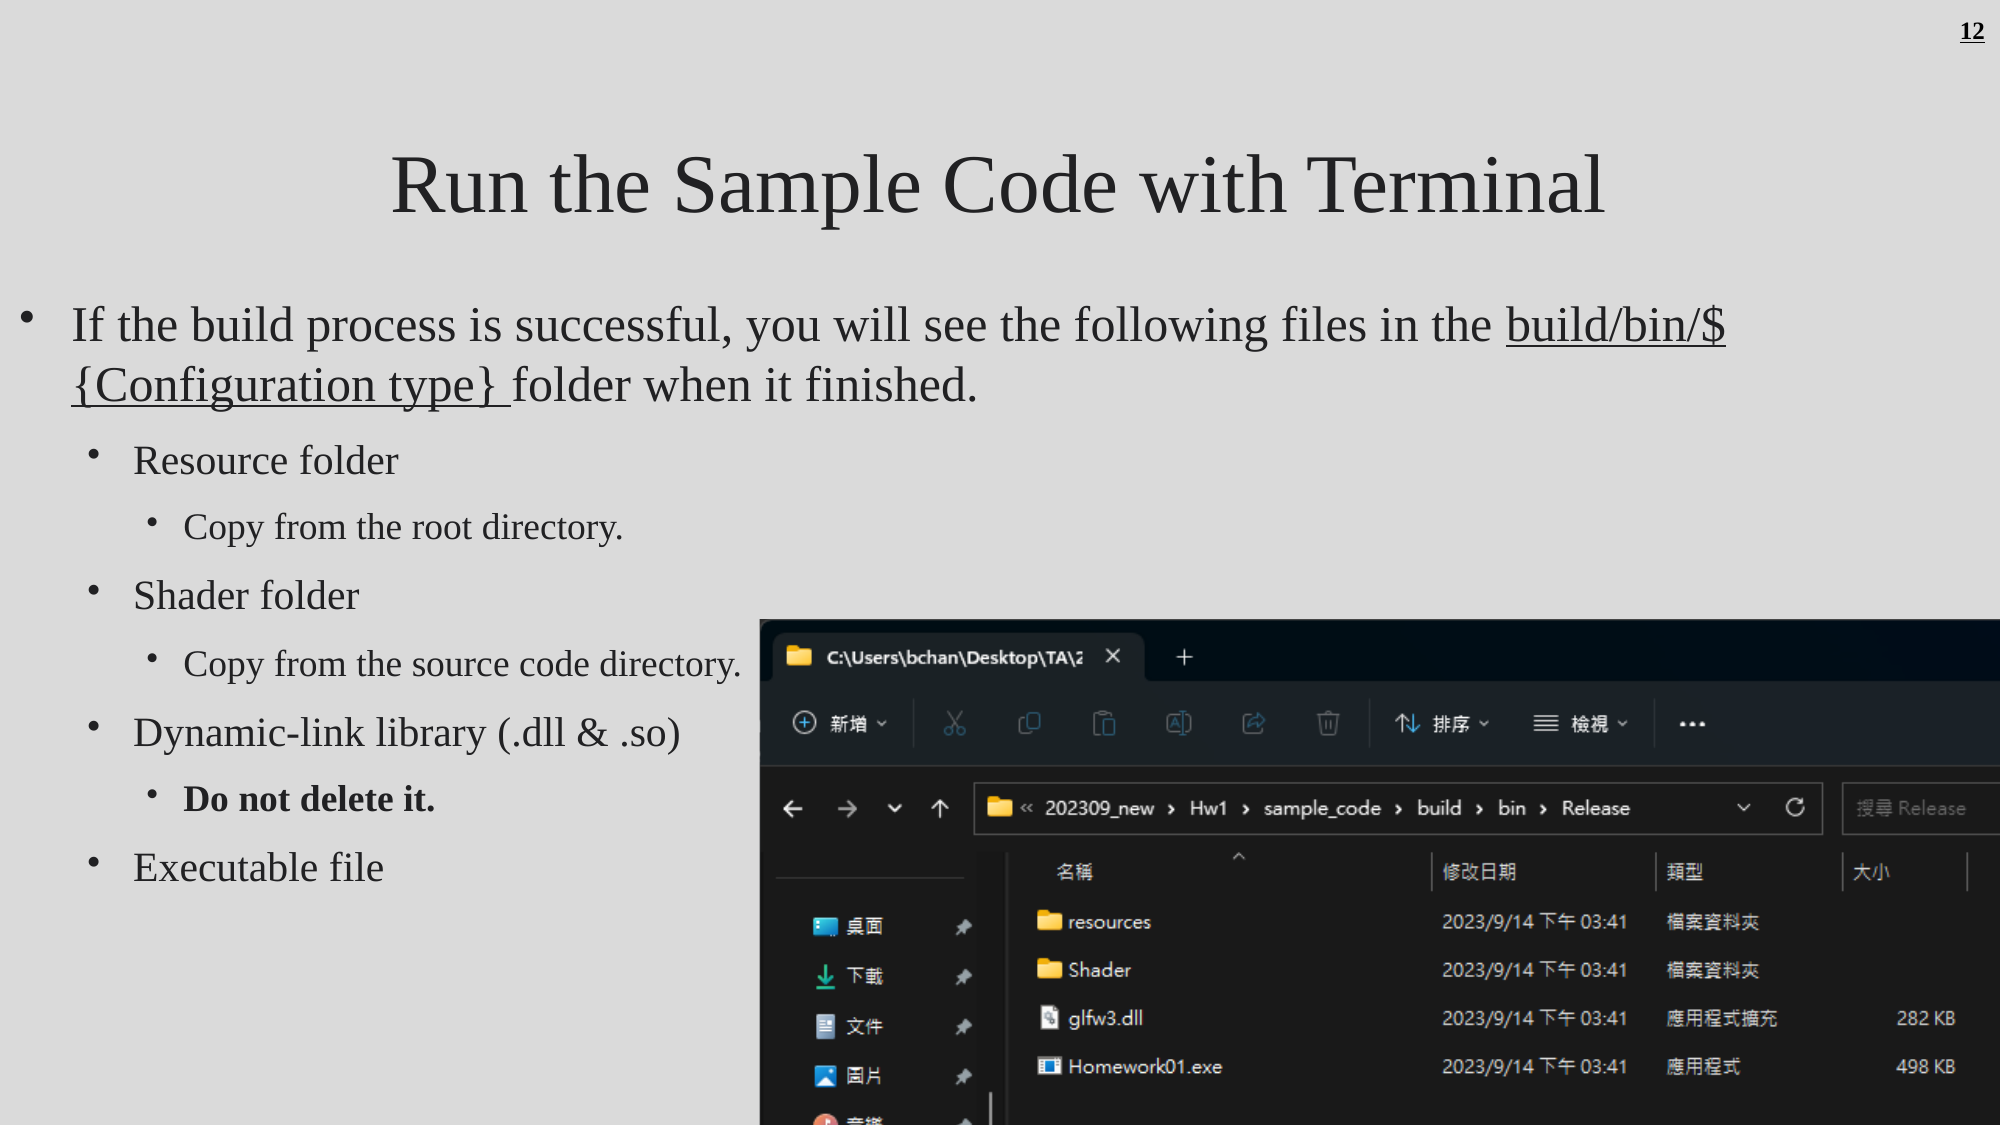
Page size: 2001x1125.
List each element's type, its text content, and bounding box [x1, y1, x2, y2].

title Run the Sample Code with Terminal [149, 99, 1849, 260]
slide_number 12 [1876, 0, 2000, 60]
picture [759, 619, 2000, 1125]
list If the build process is successful, you will see the following files in the build/bin/${Configuration type} folder when it finished. Resource folder Copy from the root directory. Shader folder Copy from the source code directory. Dynamic-link library (.dll & .so) Do not delete it. Executable file [0, 284, 2000, 950]
